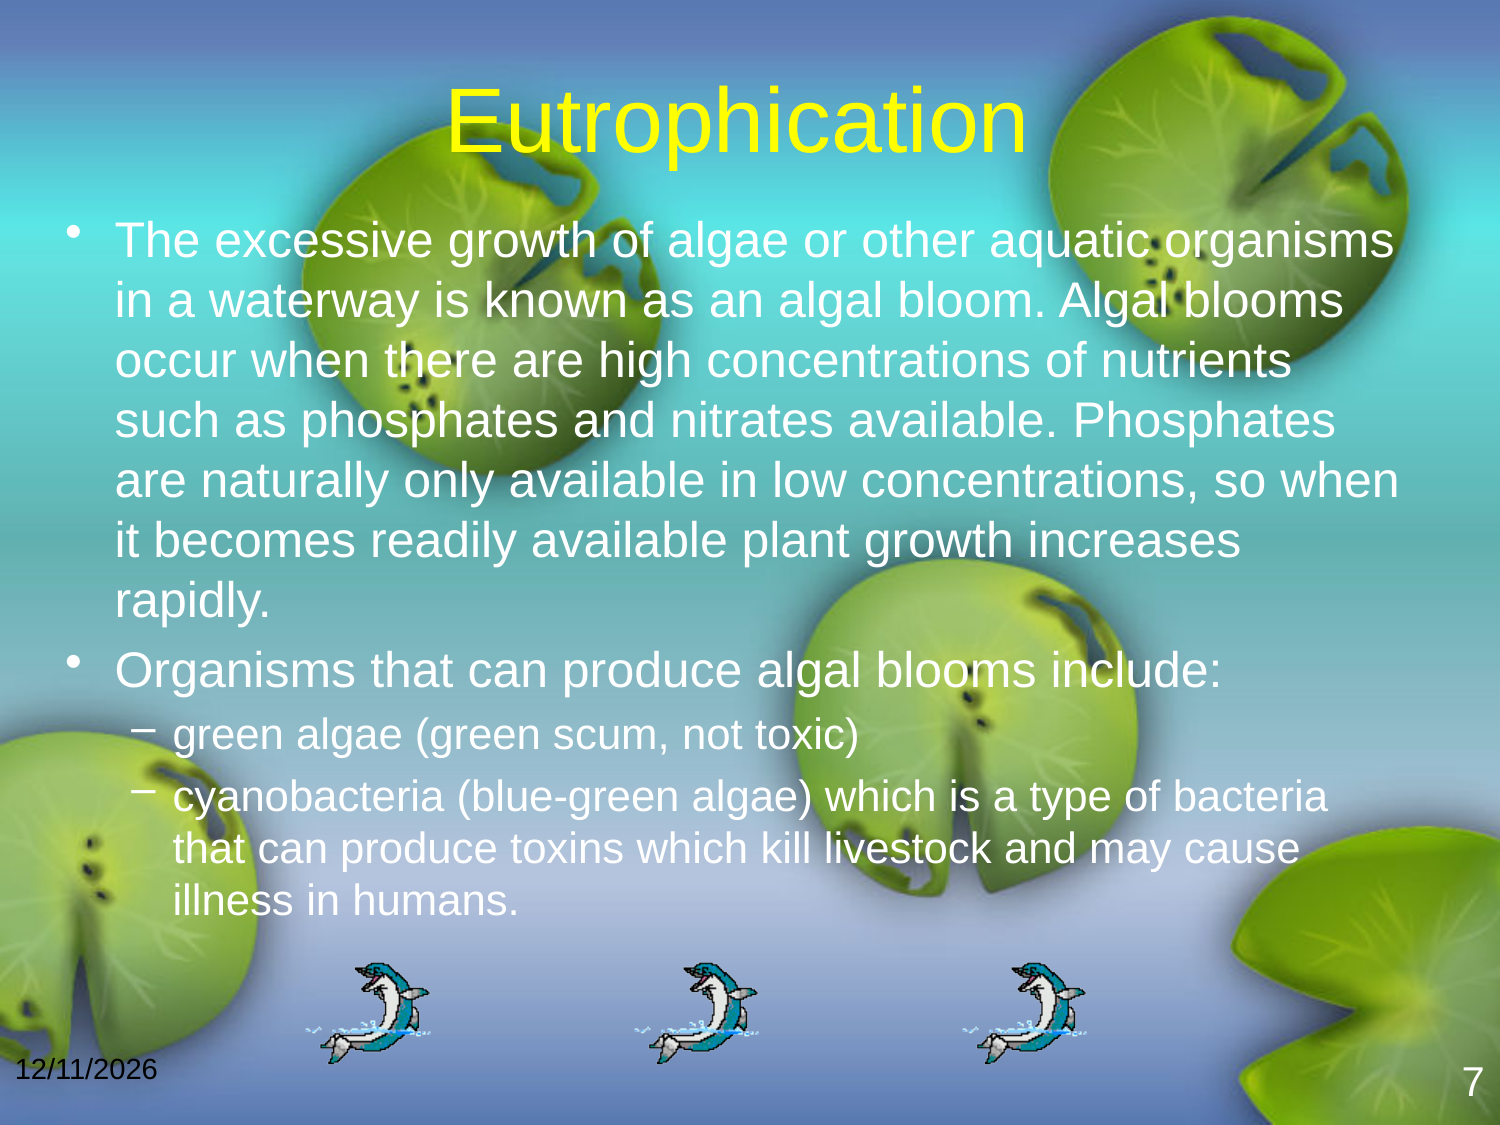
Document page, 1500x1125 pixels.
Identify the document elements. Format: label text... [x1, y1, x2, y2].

list The excessive growth of algae or other aquatic organisms in a waterway is known as an algal bloom. Algal blooms occur when there are high concentrations of nutrients such as phosphates and nitrates available. Phosphates are naturally only available in low concentrations, so when it becomes readily available plant growth increases rapidly. Organisms that can produce algal blooms include: green algae (green scum, not toxic) cyanobacteria (blue-green algae) which is a type of bacteria that can produce toxins which kill livestock and may cause illness in humans. [49, 199, 1426, 943]
picture [0, 0, 1500, 1125]
slide_number 7 [1149, 1046, 1500, 1125]
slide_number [0, 1042, 350, 1103]
title Eutrophication [49, 44, 1426, 188]
